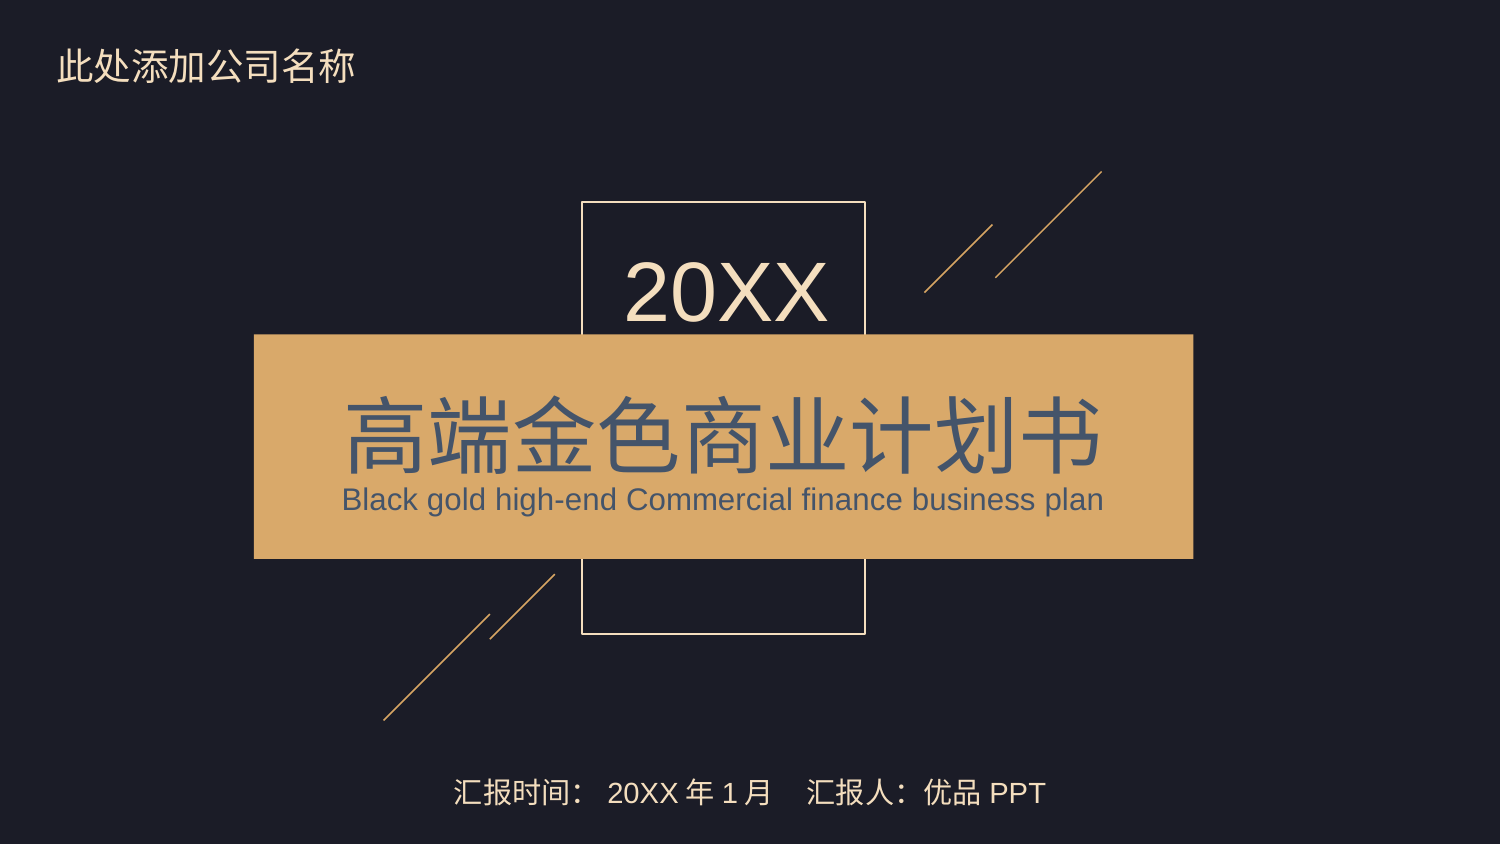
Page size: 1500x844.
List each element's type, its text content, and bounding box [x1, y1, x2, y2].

text_box 汇报时间：20XX年1月 汇报人：优品PPT [413, 759, 1087, 817]
text_box 此处添加公司名称 [41, 26, 380, 96]
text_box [924, 224, 993, 293]
text_box 20XX [608, 209, 904, 346]
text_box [383, 613, 491, 721]
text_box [994, 171, 1102, 278]
text_box [252, 332, 1195, 561]
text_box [489, 573, 556, 640]
text_box Black gold high-end Commercial finance business plan [272, 464, 1175, 525]
text_box [580, 200, 867, 332]
text_box [580, 561, 867, 636]
text_box 高端金色商业计划书 [253, 355, 1194, 492]
